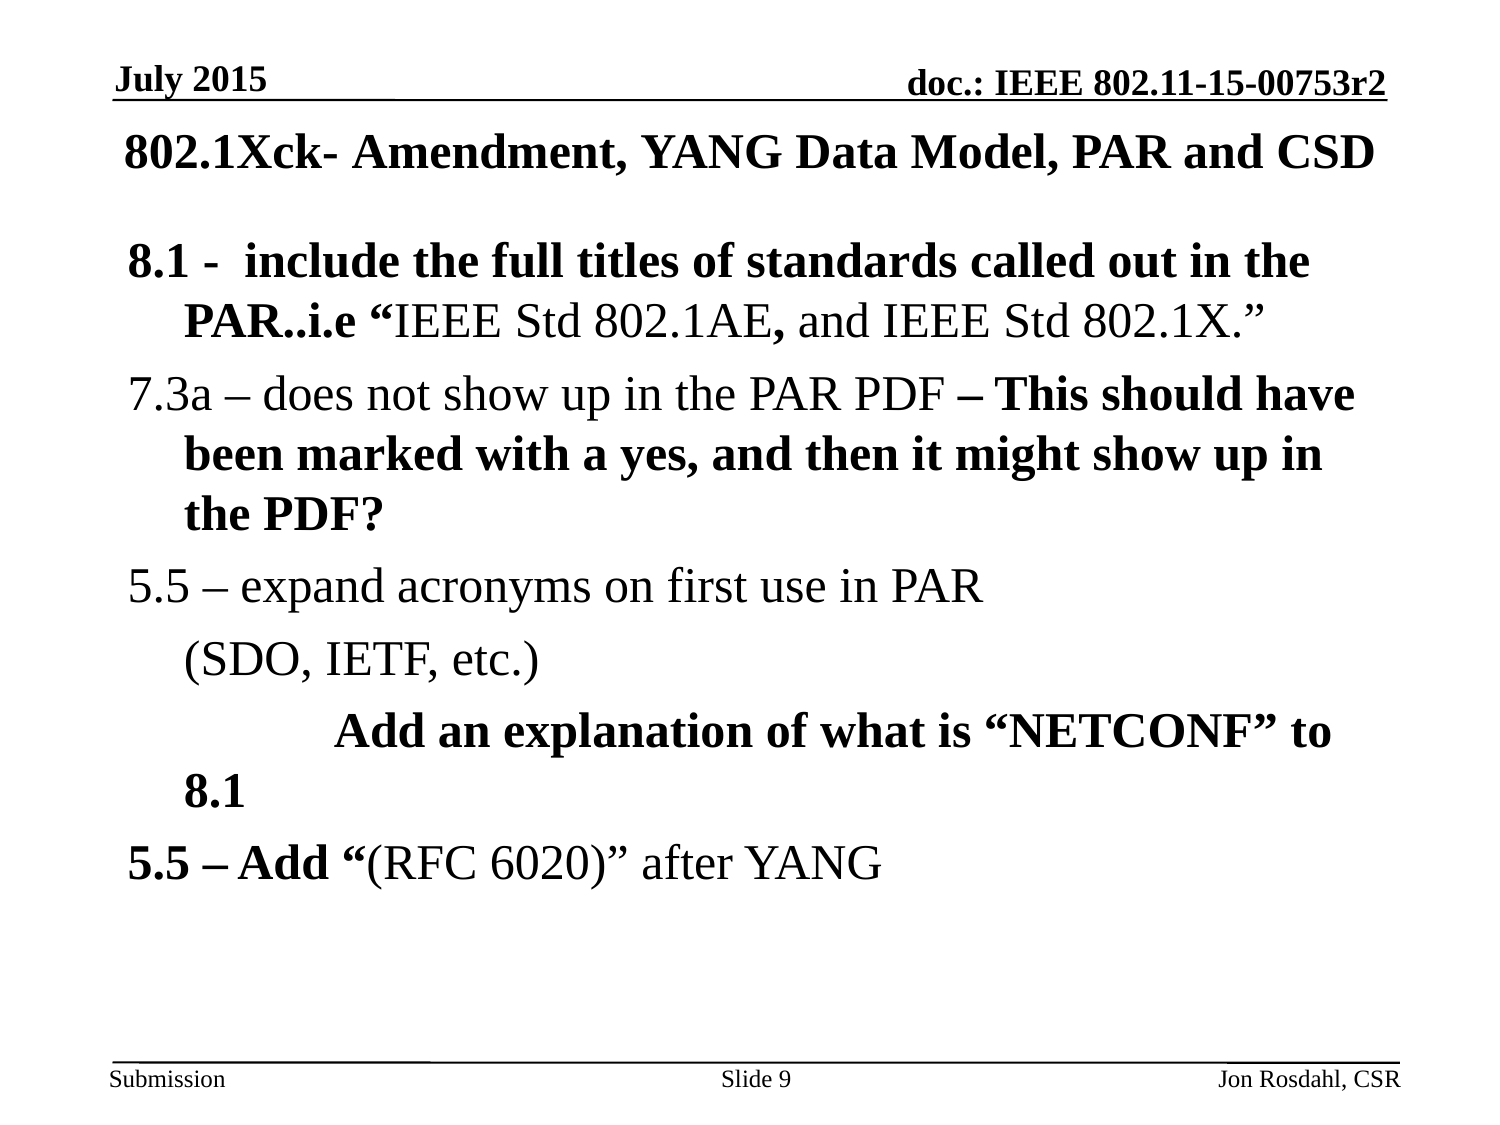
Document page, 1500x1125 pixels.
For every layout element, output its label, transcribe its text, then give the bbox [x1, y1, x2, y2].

title 802.1Xck- Amendment, YANG Data Model, PAR and CSD [100, 112, 1400, 185]
list 8.1 - include the full titles of standards called out in the PAR..i.e “IEEE Std 802.1AE, and IEEE Std 802.1X.” 7.3a – does not show up in the PAR PDF – This should have been marked with a yes, and then it might show up in the PDF? 5.5 – expand acronyms on first use in PAR (SDO, IETF, etc.) Add an explanation of what is “NETCONF” to 8.1 5.5 – Add “(RFC 6020)” after YANG [112, 219, 1388, 1000]
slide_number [114, 54, 423, 100]
slide_number Slide 9 [712, 1061, 800, 1123]
footer Jon Rosdahl, CSR [878, 1061, 1402, 1093]
